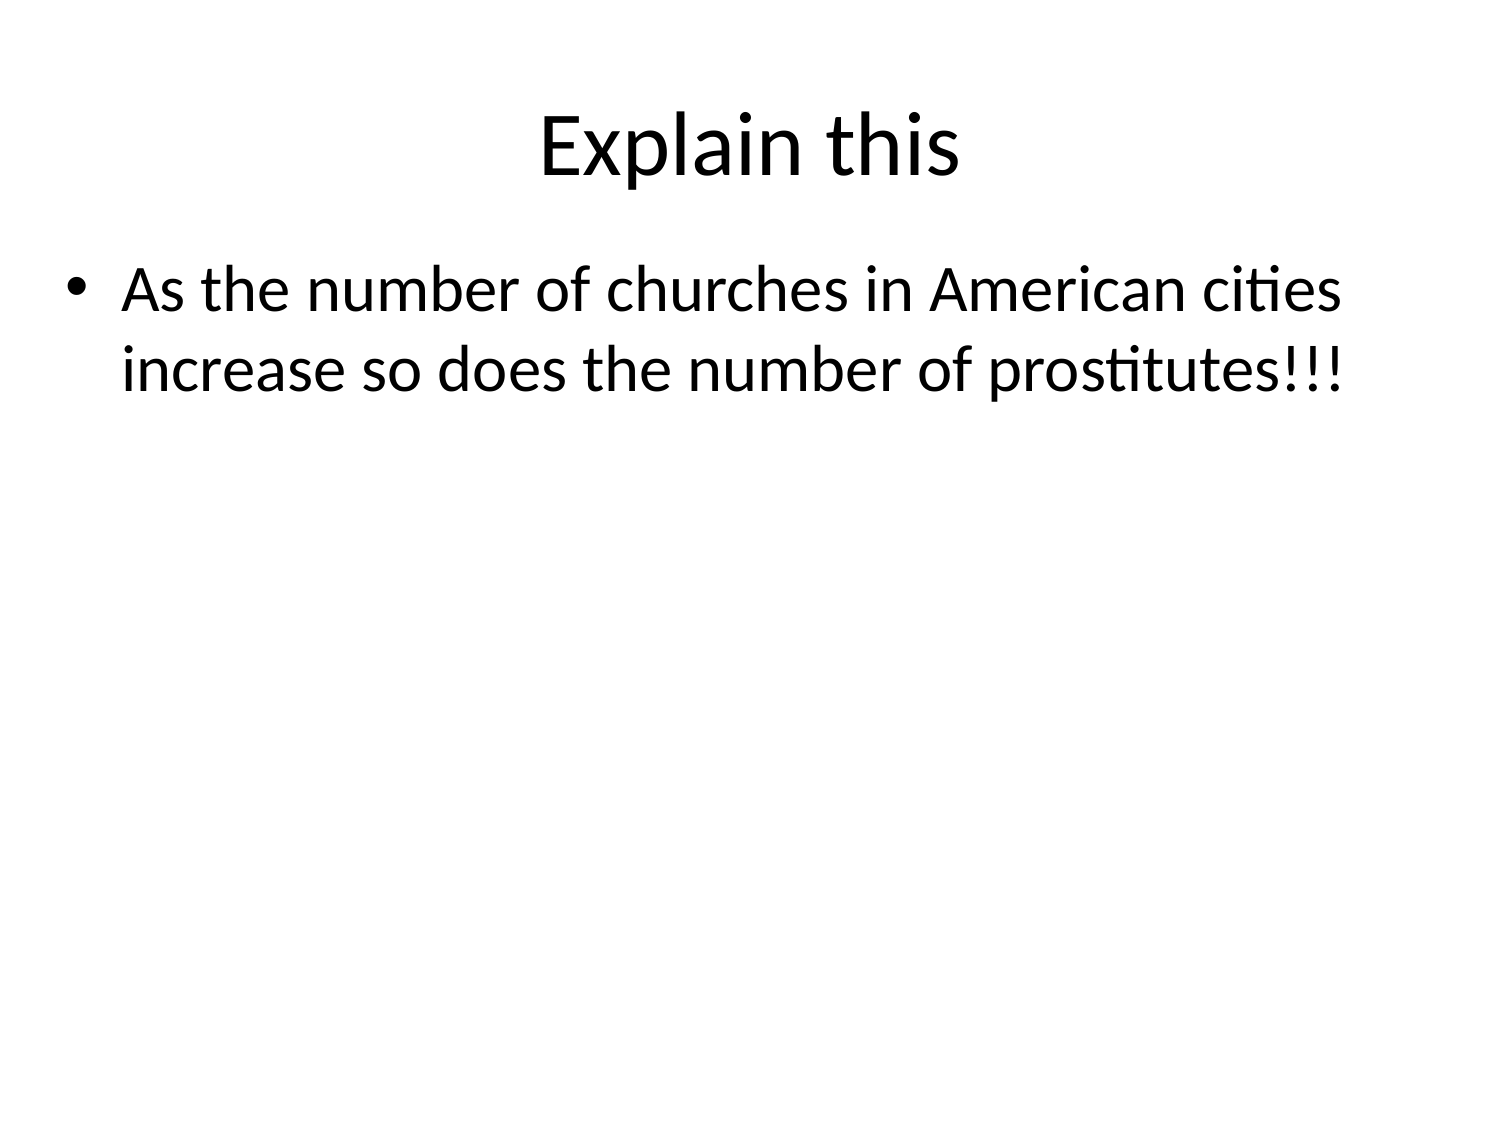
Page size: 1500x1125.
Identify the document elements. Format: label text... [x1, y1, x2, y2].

title Explain this [75, 45, 1425, 233]
list As the number of churches in American cities increase so does the number of prostitutes!!! [50, 237, 1400, 980]
